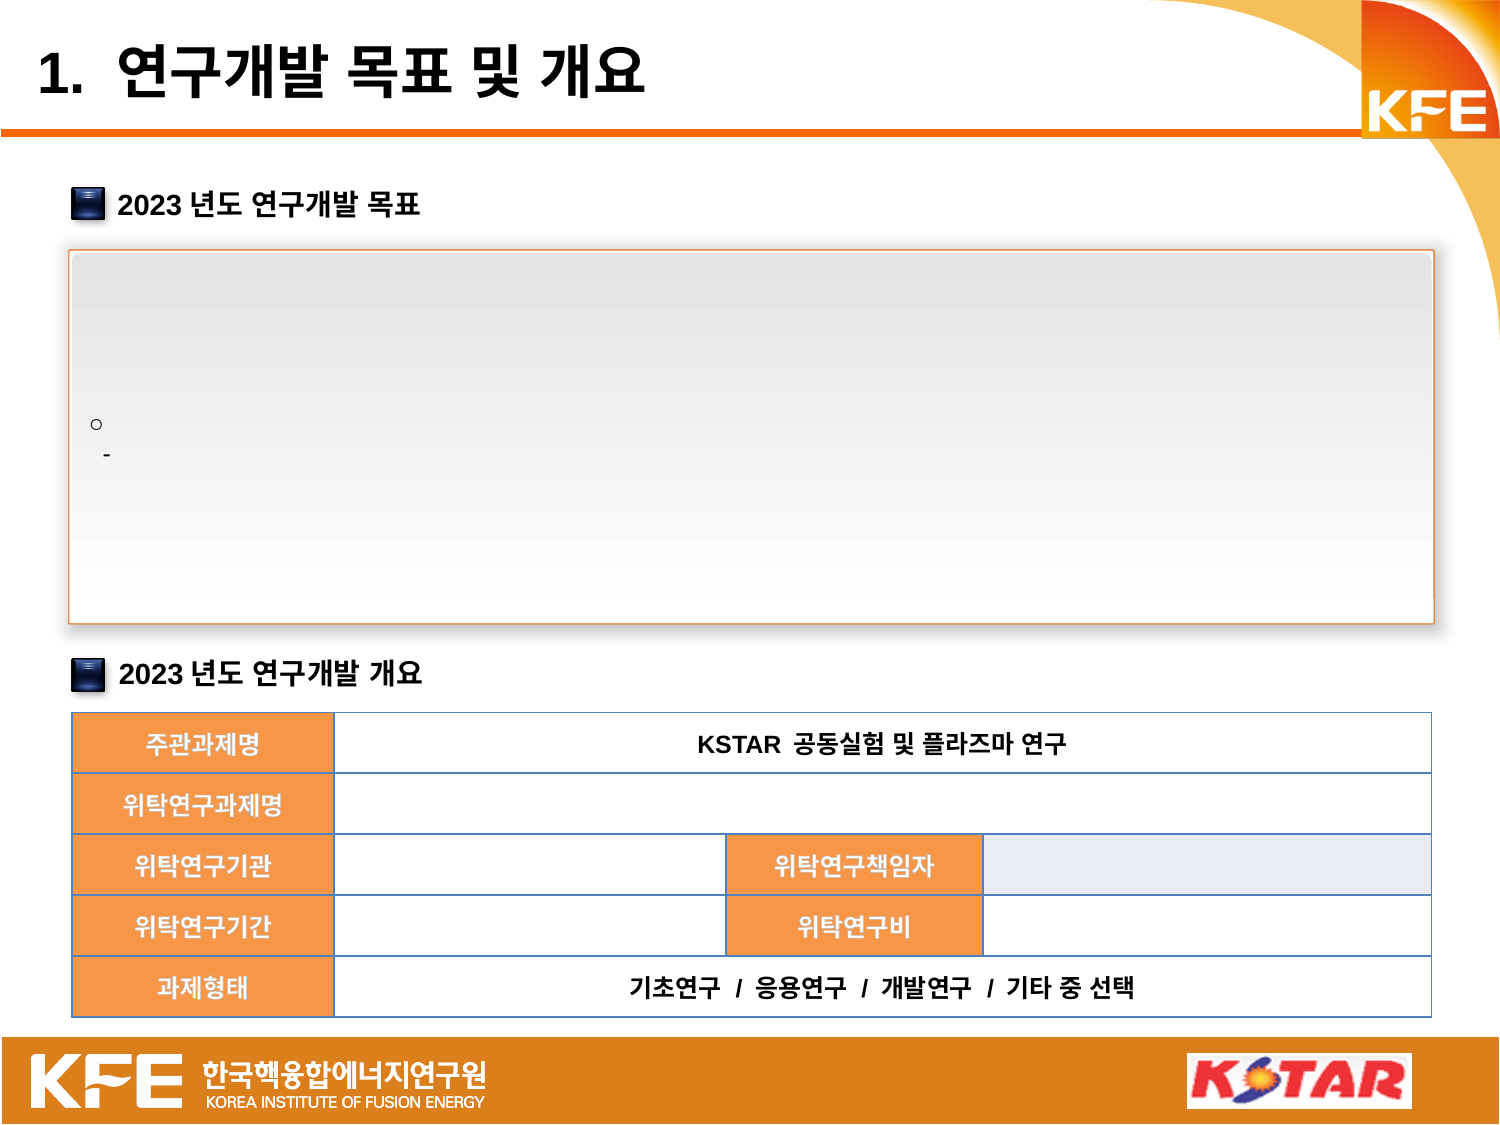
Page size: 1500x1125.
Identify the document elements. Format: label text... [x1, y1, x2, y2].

table_cell 기초연구 / 응용연구 / 개발연구 / 기타 중 선택 [335, 957, 1431, 1016]
table_cell [335, 896, 725, 955]
text_box [68, 249, 1435, 624]
table_cell 위탁연구비 [727, 896, 982, 955]
text_box 2023년도 연구개발 개요 [104, 647, 505, 702]
text_box ○ - [71, 252, 1432, 623]
table_cell [335, 774, 1431, 833]
picture [1359, 75, 1500, 140]
text_box 2023년도 연구개발 목표 [102, 179, 504, 239]
table_cell [984, 835, 1431, 894]
table_cell 위탁연구기간 [73, 896, 333, 955]
text_box [79, 172, 1445, 239]
table_cell [984, 896, 1431, 955]
table_header KSTAR 공동실험 및 플라즈마 연구 [335, 713, 1431, 772]
table_cell 과제형태 [73, 957, 333, 1016]
picture [1186, 1053, 1412, 1109]
table_cell 위탁연구책임자 [727, 835, 982, 894]
picture [71, 658, 105, 692]
picture [71, 186, 105, 220]
table_cell 위탁연구기관 [73, 835, 333, 894]
table_cell [335, 835, 725, 894]
text_box [0, 0, 1500, 75]
table_header 주관과제명 [73, 713, 333, 772]
table_cell 위탁연구과제명 [73, 774, 333, 833]
